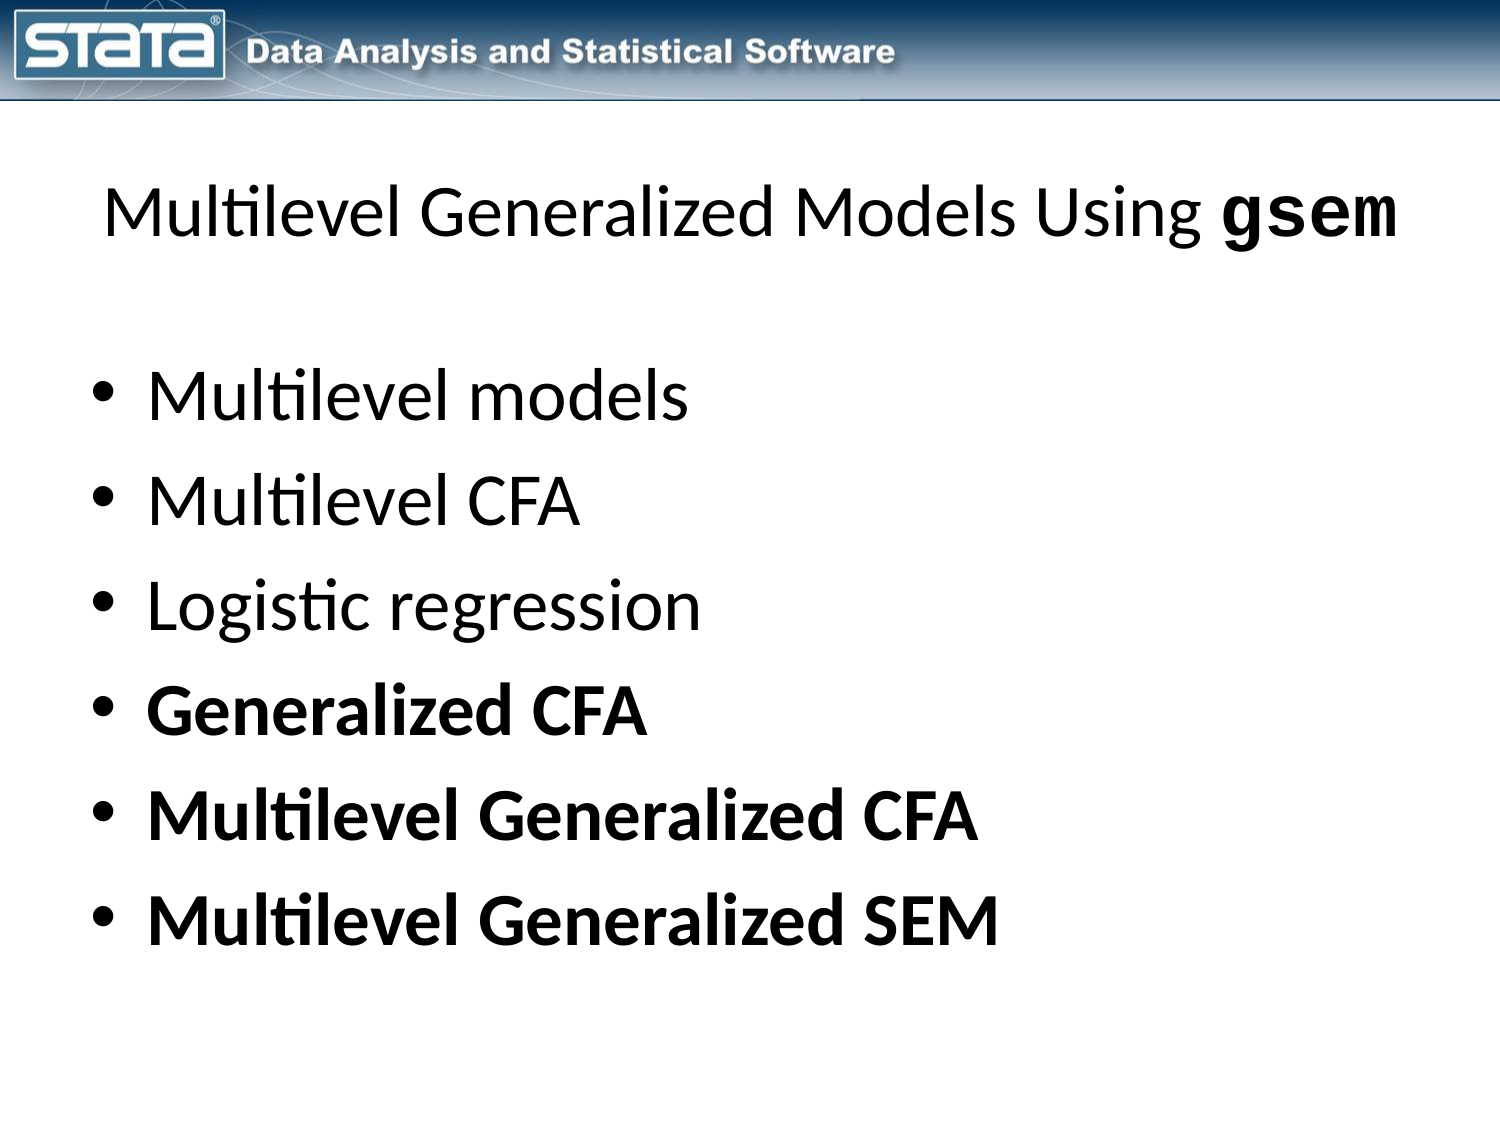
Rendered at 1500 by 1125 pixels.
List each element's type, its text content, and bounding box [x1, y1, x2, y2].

picture [0, 0, 1500, 101]
list Multilevel models Multilevel CFA Logistic regression Generalized CFA Multilevel Generalized CFA Multilevel Generalized SEM [75, 337, 1425, 1003]
title Multilevel Generalized Models Using gsem [0, 125, 1500, 288]
